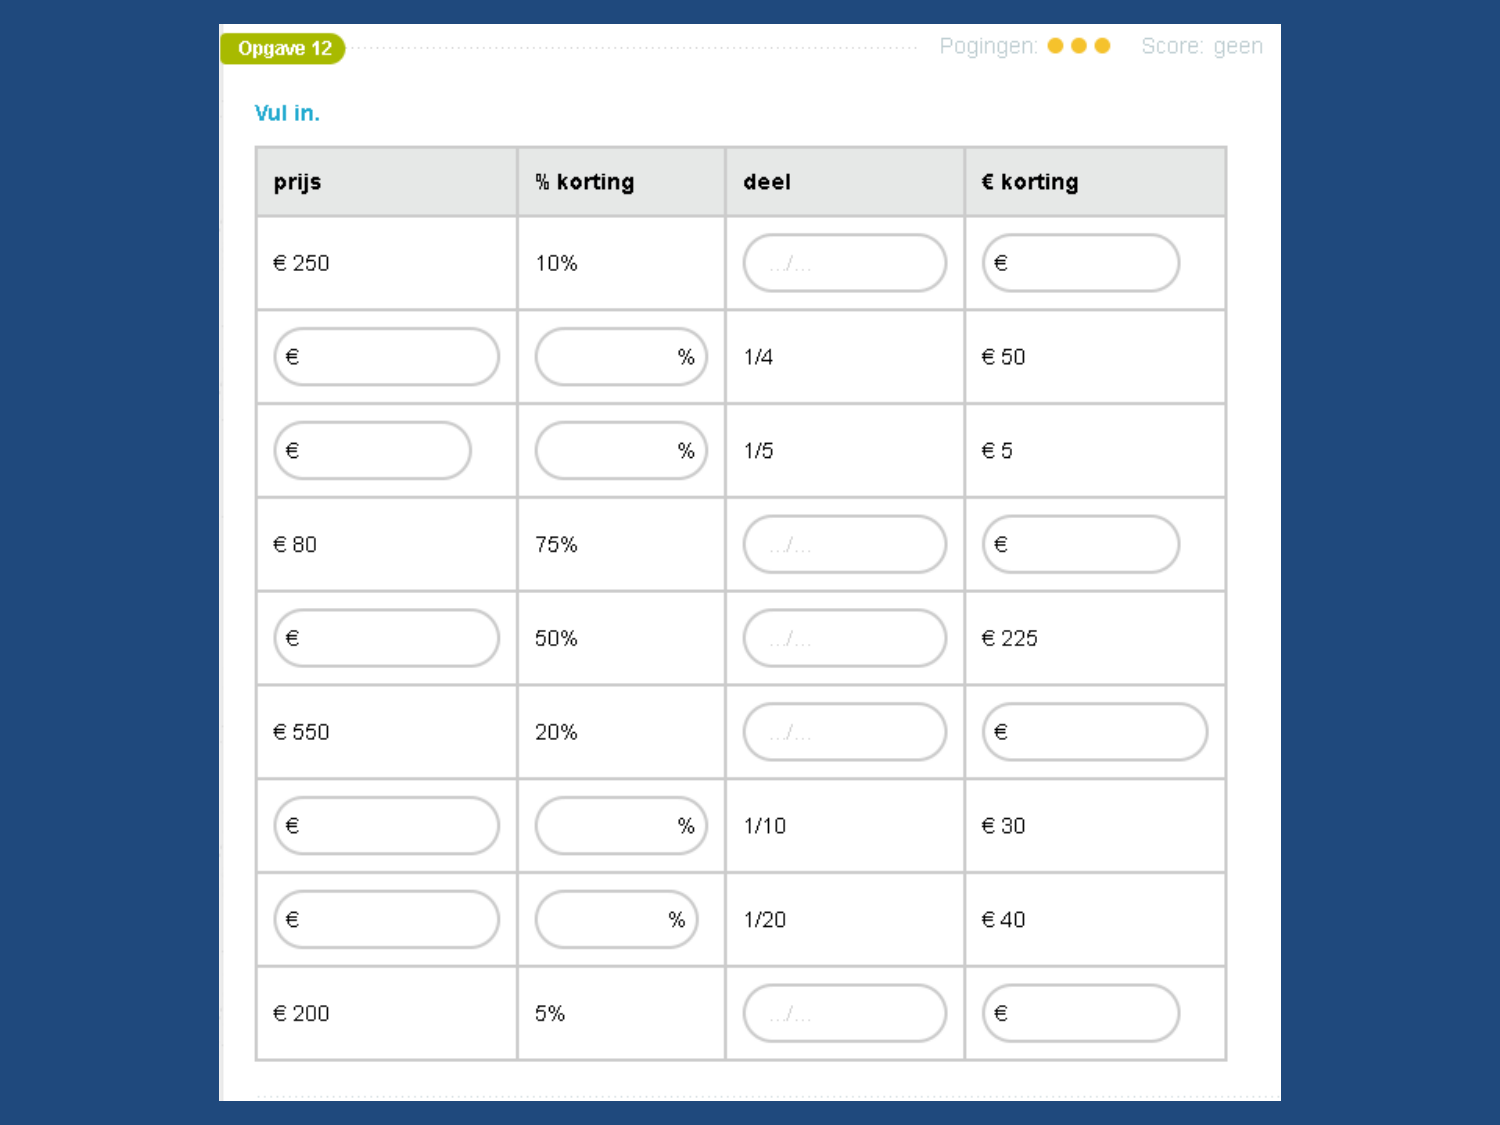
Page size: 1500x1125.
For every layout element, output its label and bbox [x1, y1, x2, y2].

picture [219, 23, 1281, 1101]
